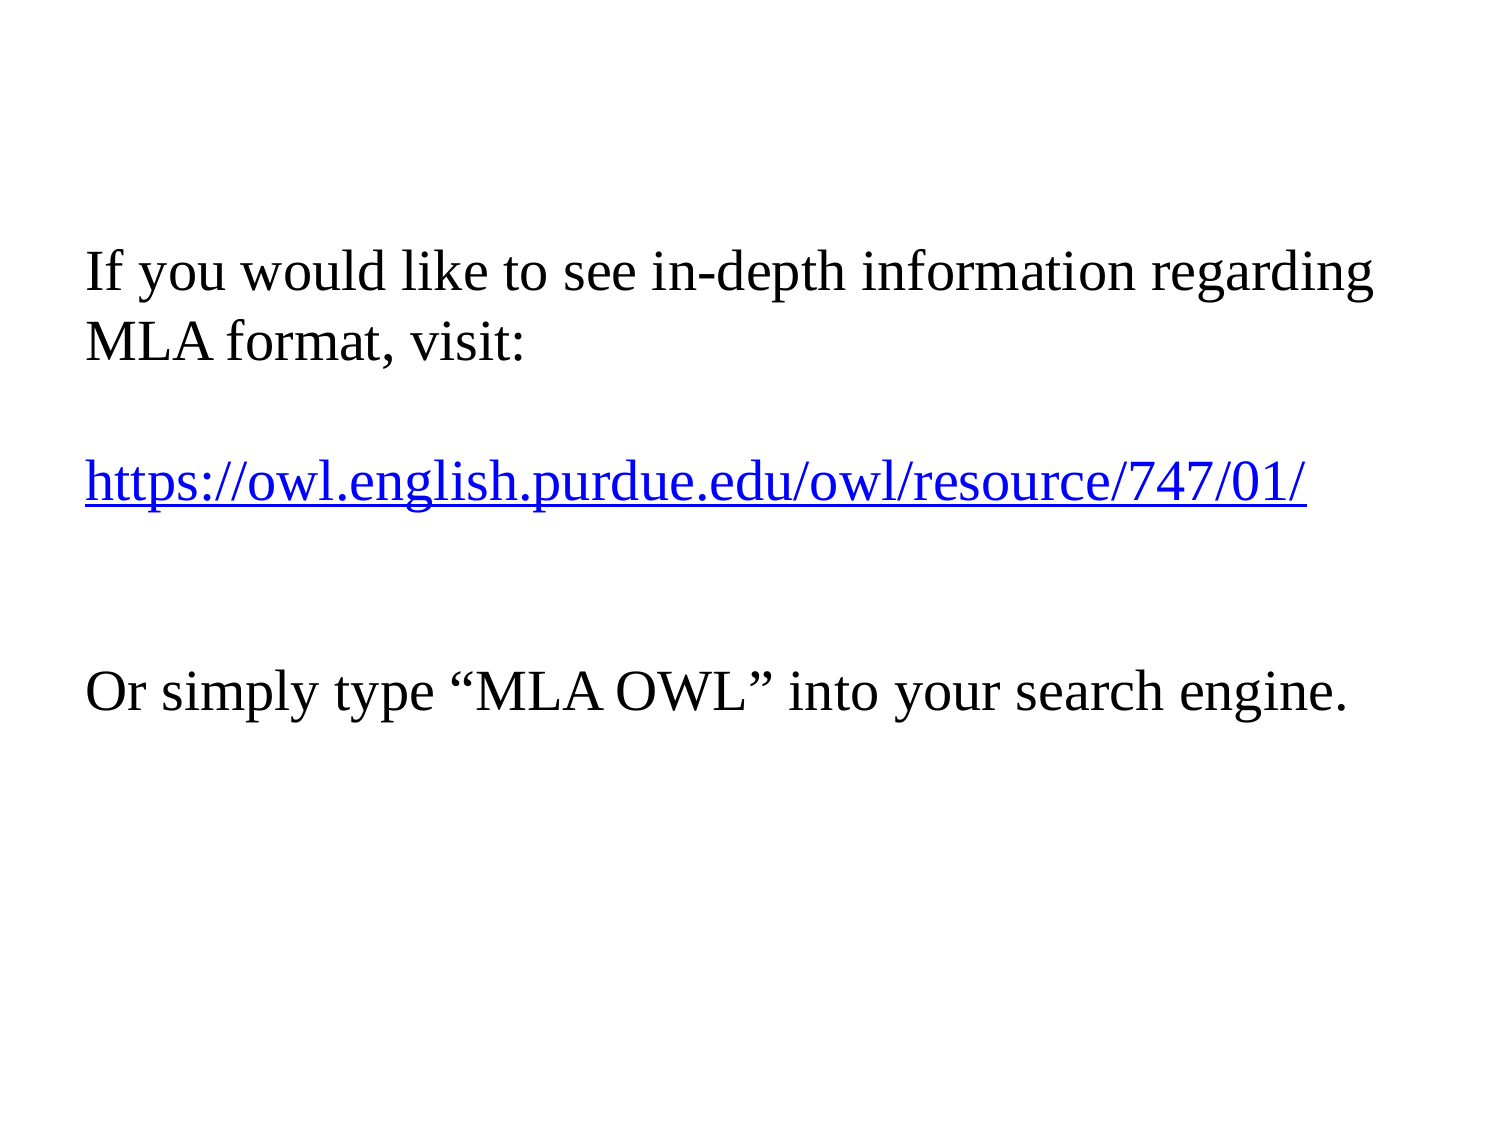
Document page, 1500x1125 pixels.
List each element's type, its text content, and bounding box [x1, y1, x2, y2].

text_box If you would like to see in-depth information regarding MLA format, visit: https://owl.english.purdue.edu/owl/resource/747/01/ Or simply type “MLA OWL” into your search engine. [70, 224, 1450, 800]
